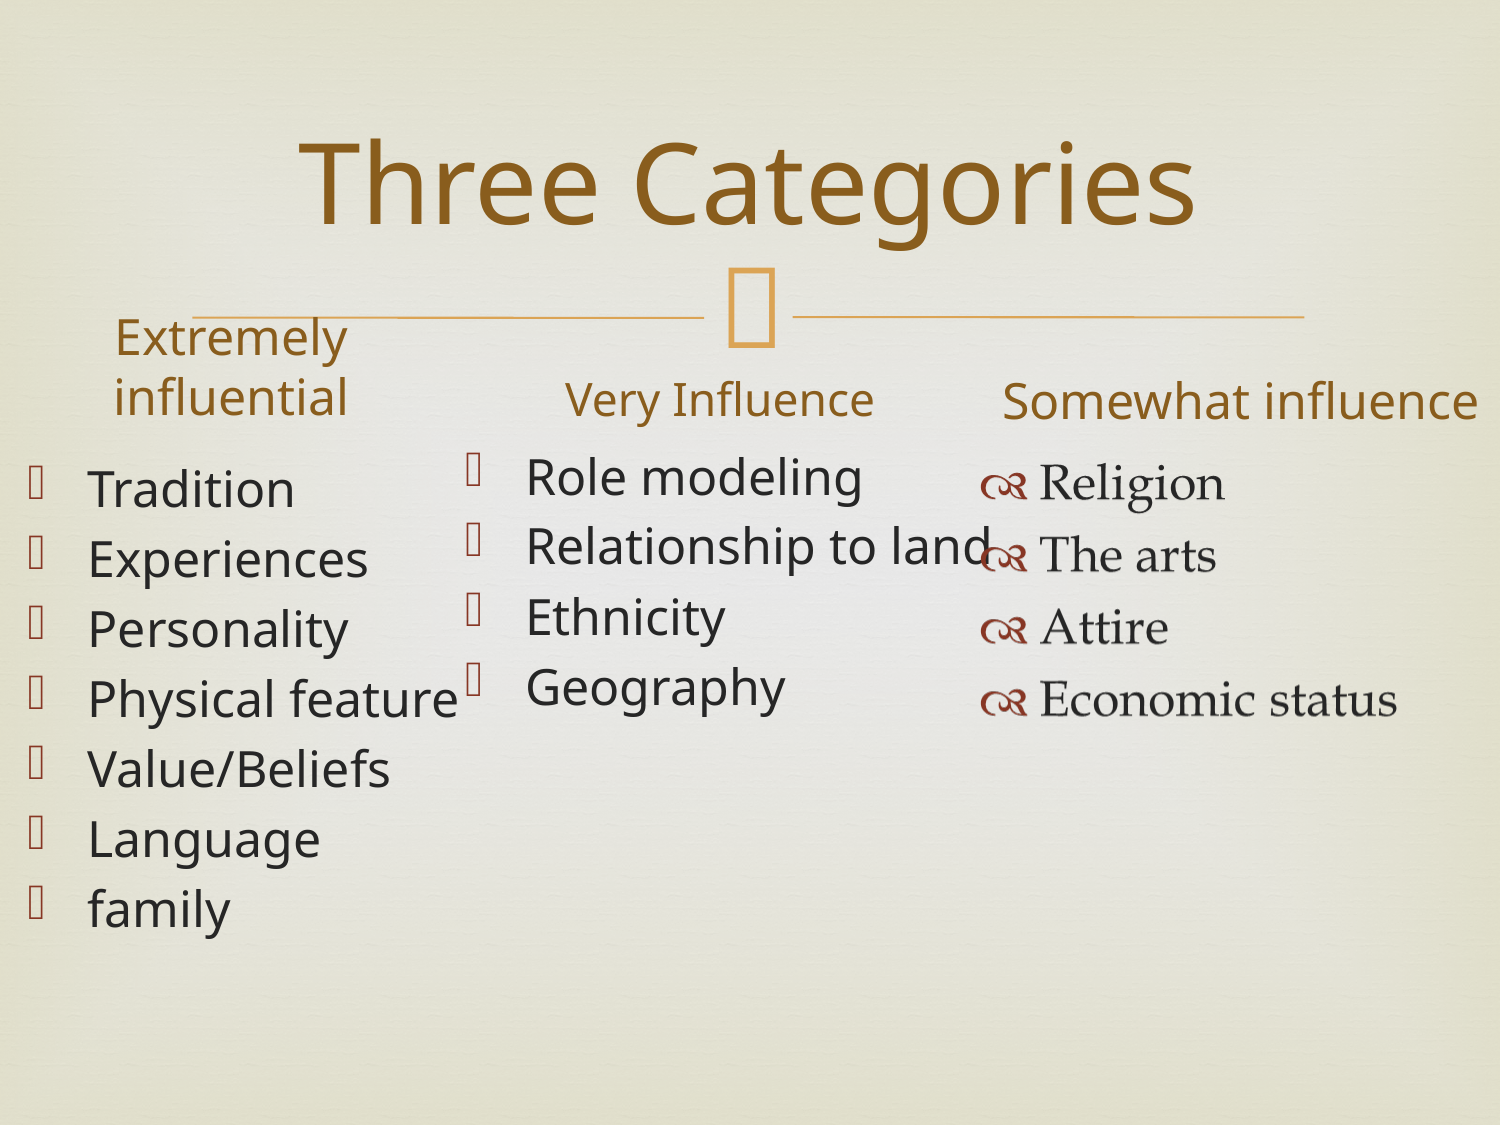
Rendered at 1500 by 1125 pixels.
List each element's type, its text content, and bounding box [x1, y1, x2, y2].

title Three Categories [112, 93, 1386, 267]
list Very Influence [437, 362, 987, 433]
list Role modeling Relationship to land Ethnicity Geography [450, 437, 947, 954]
text_box Somewhat influence [987, 362, 1500, 438]
list Tradition Experiences Personality Physical feature Value/Beliefs Language family [12, 450, 500, 971]
list Extremely influential [0, 324, 488, 433]
picture [949, 437, 1440, 967]
